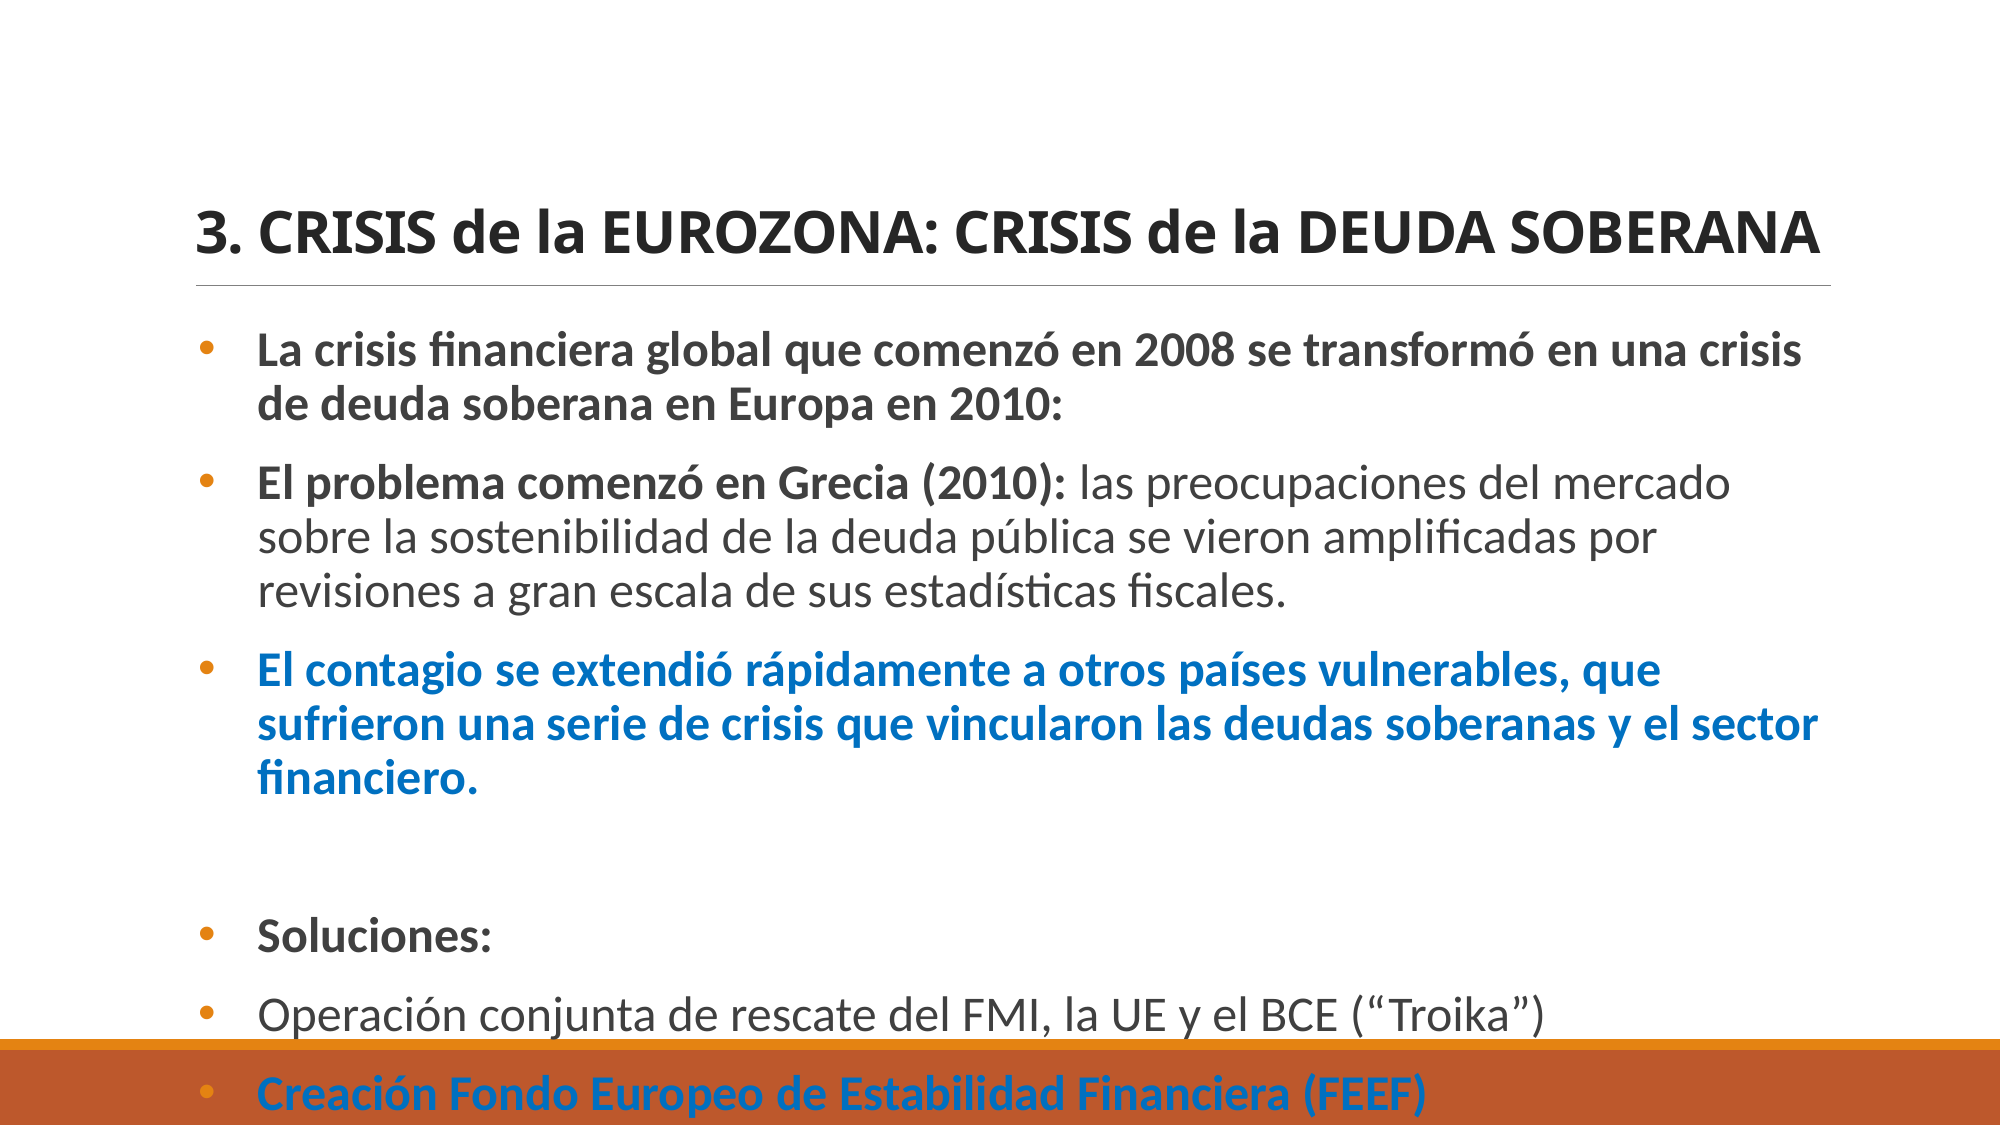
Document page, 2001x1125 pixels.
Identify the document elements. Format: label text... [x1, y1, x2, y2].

text_box La crisis financiera global que comenzó en 2008 se transformó en una crisis de deuda soberana en Europa en 2010: El problema comenzó en Grecia (2010): las preocupaciones del mercado sobre la sostenibilidad de la deuda pública se vieron amplificadas por revisiones a gran escala de sus estadísticas fiscales. El contagio se extendió rápidamente a otros países vulnerables, que sufrieron una serie de crisis que vincularon las deudas soberanas y el sector financiero. Soluciones: Operación conjunta de rescate del FMI, la UE y el BCE (“Troika”) Creación Fondo Europeo de Estabilidad Financiera (FEEF) [198, 315, 1849, 846]
text_box 3. CRISIS de la EUROZONA: CRISIS de la DEUDA SOBERANA [180, 157, 1840, 274]
